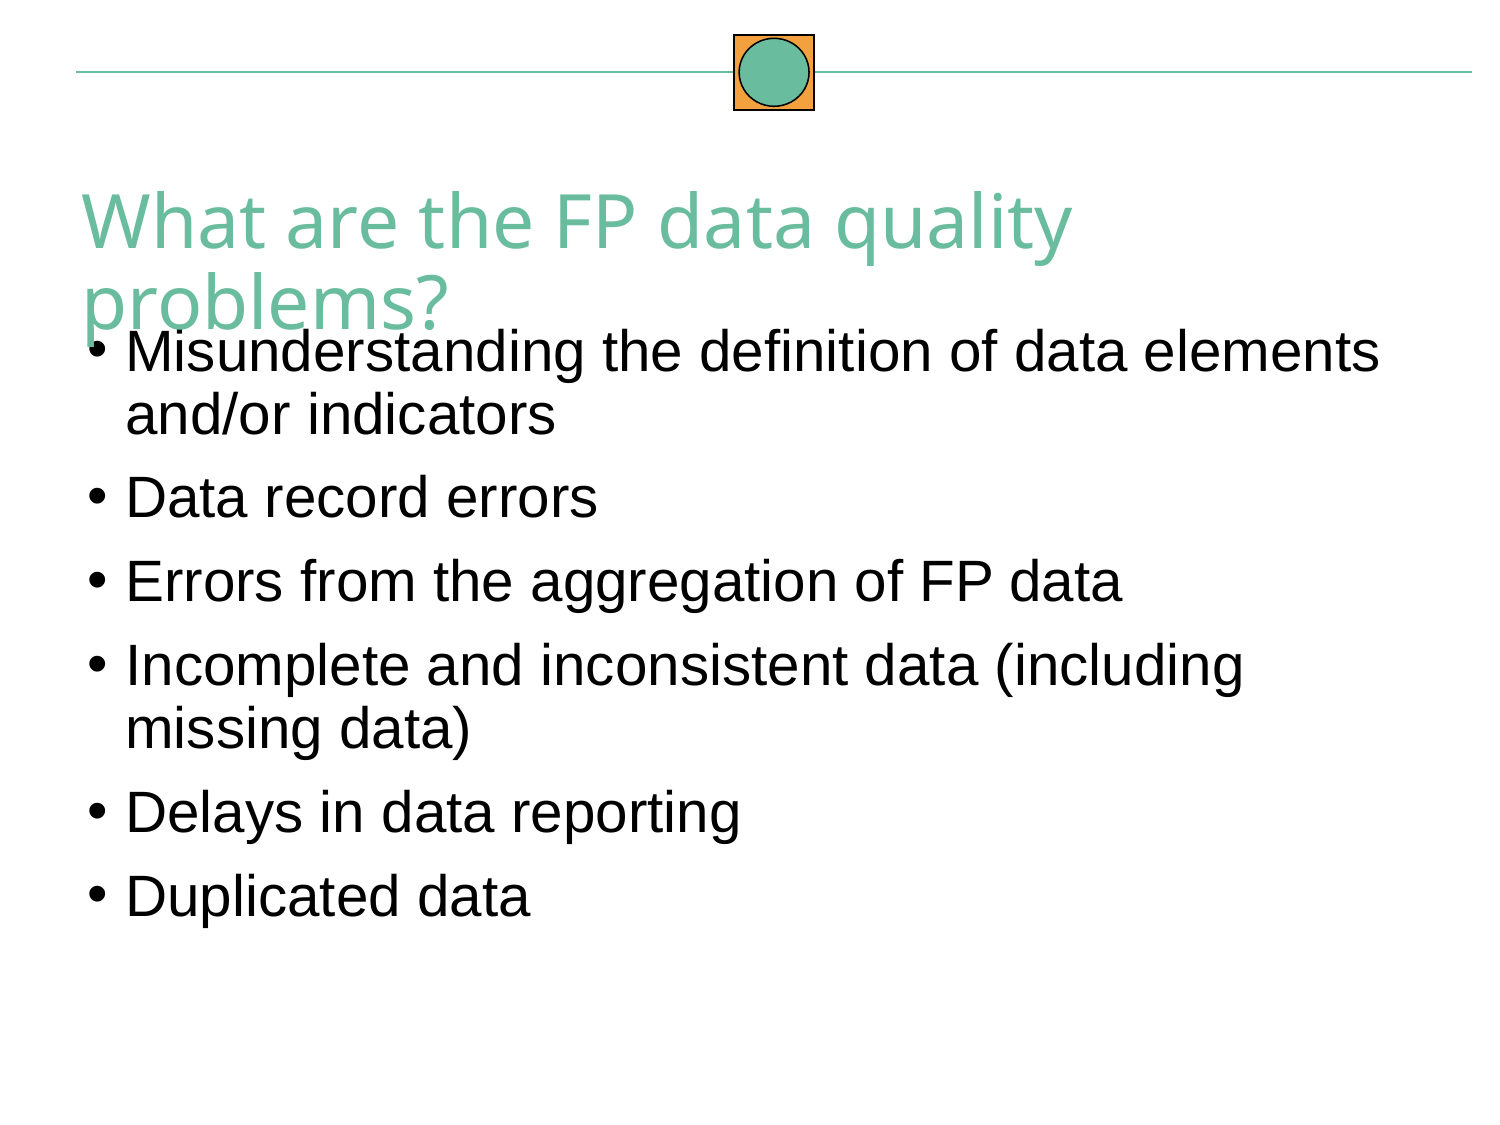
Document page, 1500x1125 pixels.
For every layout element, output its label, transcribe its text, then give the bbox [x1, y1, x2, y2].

list What are the FP data quality problems? [66, 176, 1440, 314]
list Misunderstanding the definition of data elements and/or indicators Data record errors Errors from the aggregation of FP data Incomplete and inconsistent data (including missing data) Delays in data reporting Duplicated data [73, 314, 1434, 739]
